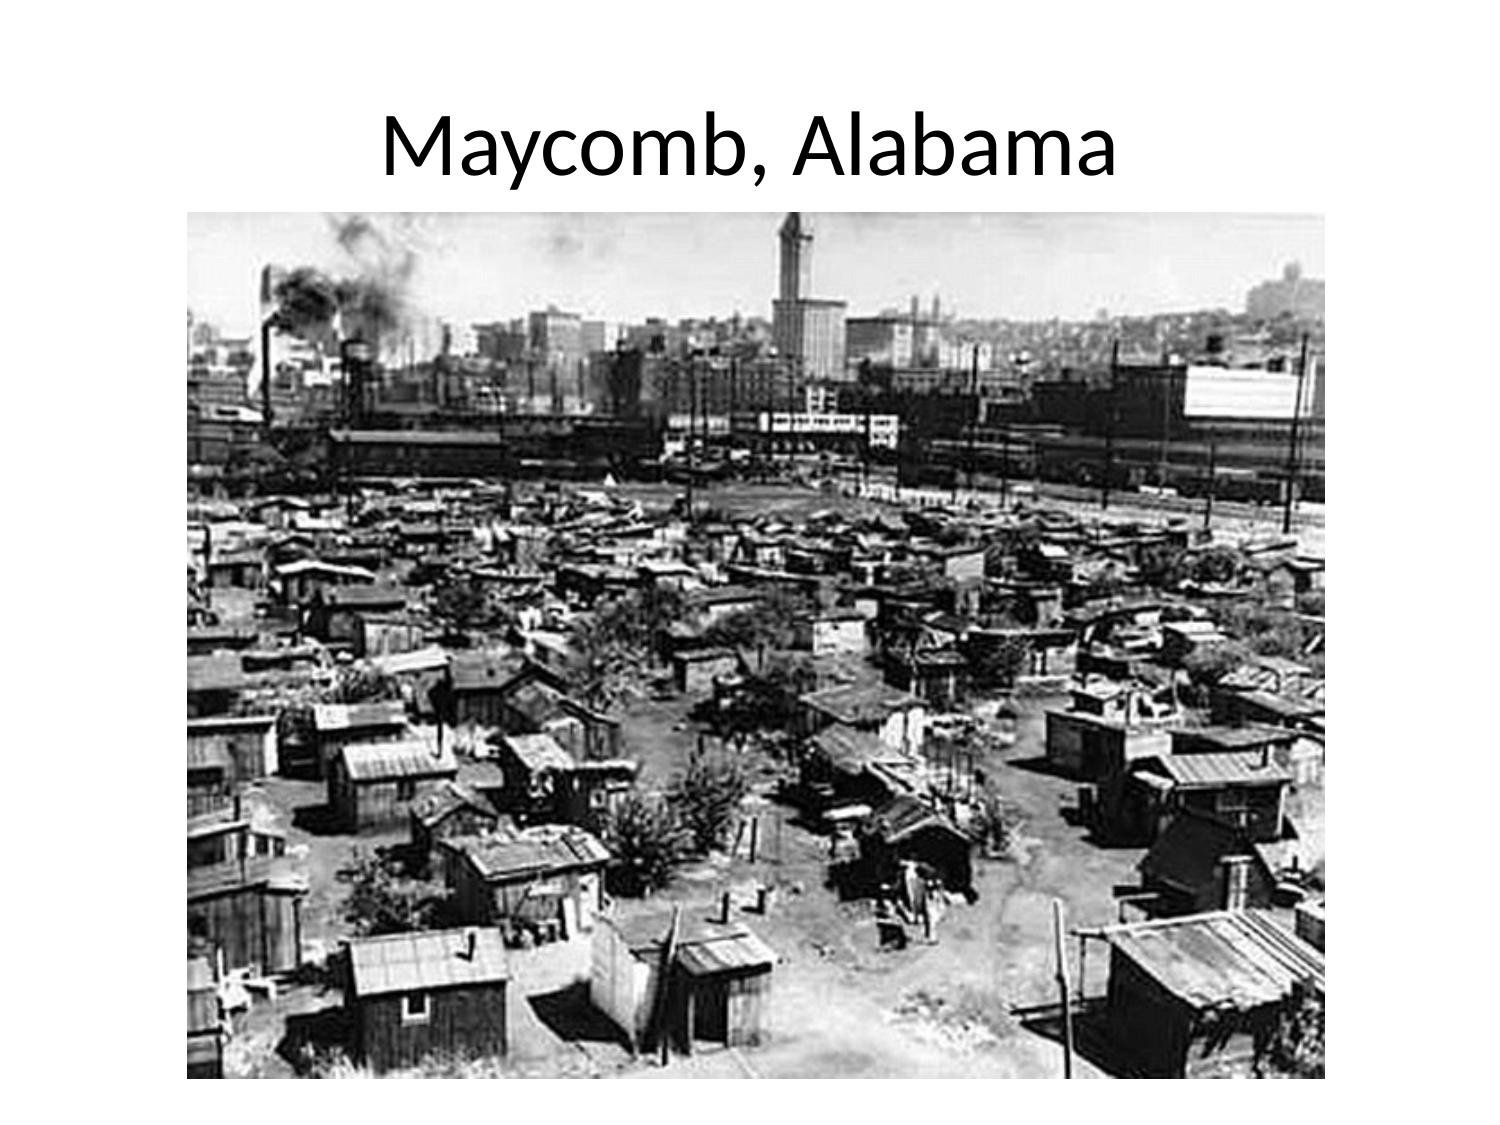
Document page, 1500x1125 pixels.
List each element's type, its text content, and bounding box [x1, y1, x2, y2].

title Maycomb, Alabama [75, 45, 1425, 233]
picture [187, 212, 1326, 1080]
